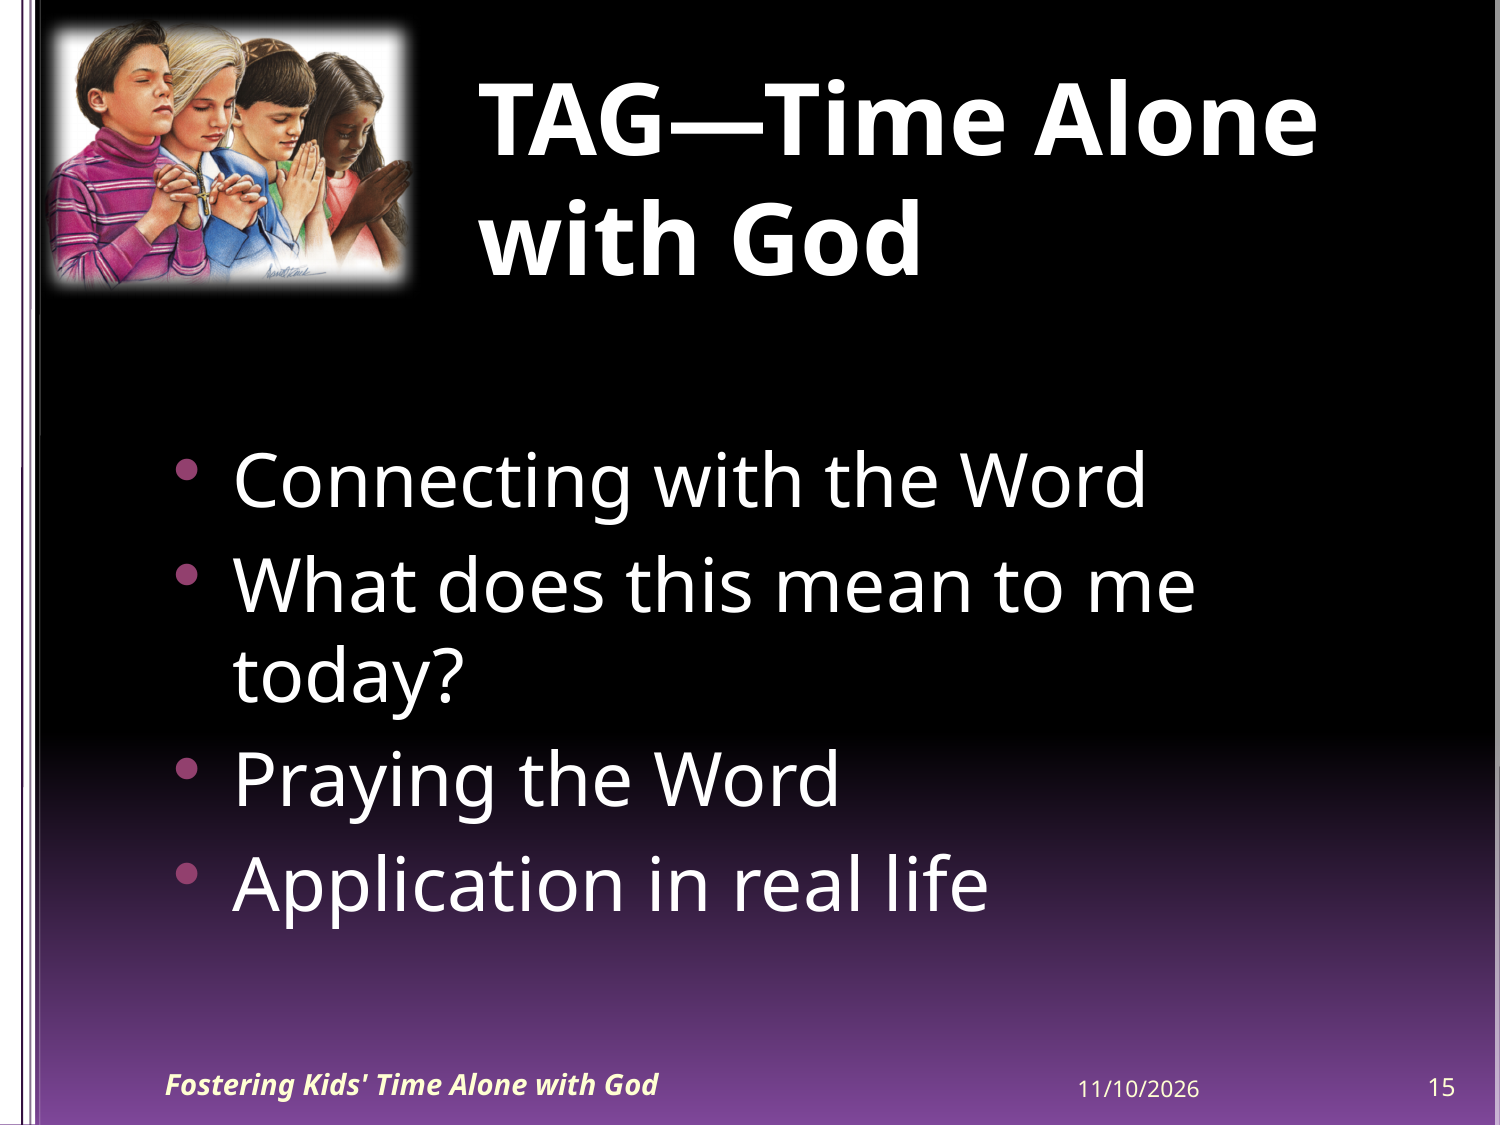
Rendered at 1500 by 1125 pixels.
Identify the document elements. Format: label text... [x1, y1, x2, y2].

slide_number 15 [1412, 1053, 1488, 1114]
list Connecting with the Word What does this mean to me today? Praying the Word Application in real life [150, 425, 1425, 1053]
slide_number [1063, 1053, 1412, 1114]
title TAG—Time Alone with God [462, 37, 1450, 313]
picture [48, 23, 411, 289]
footer Fostering Kids' Time Alone with God [150, 1053, 1063, 1114]
